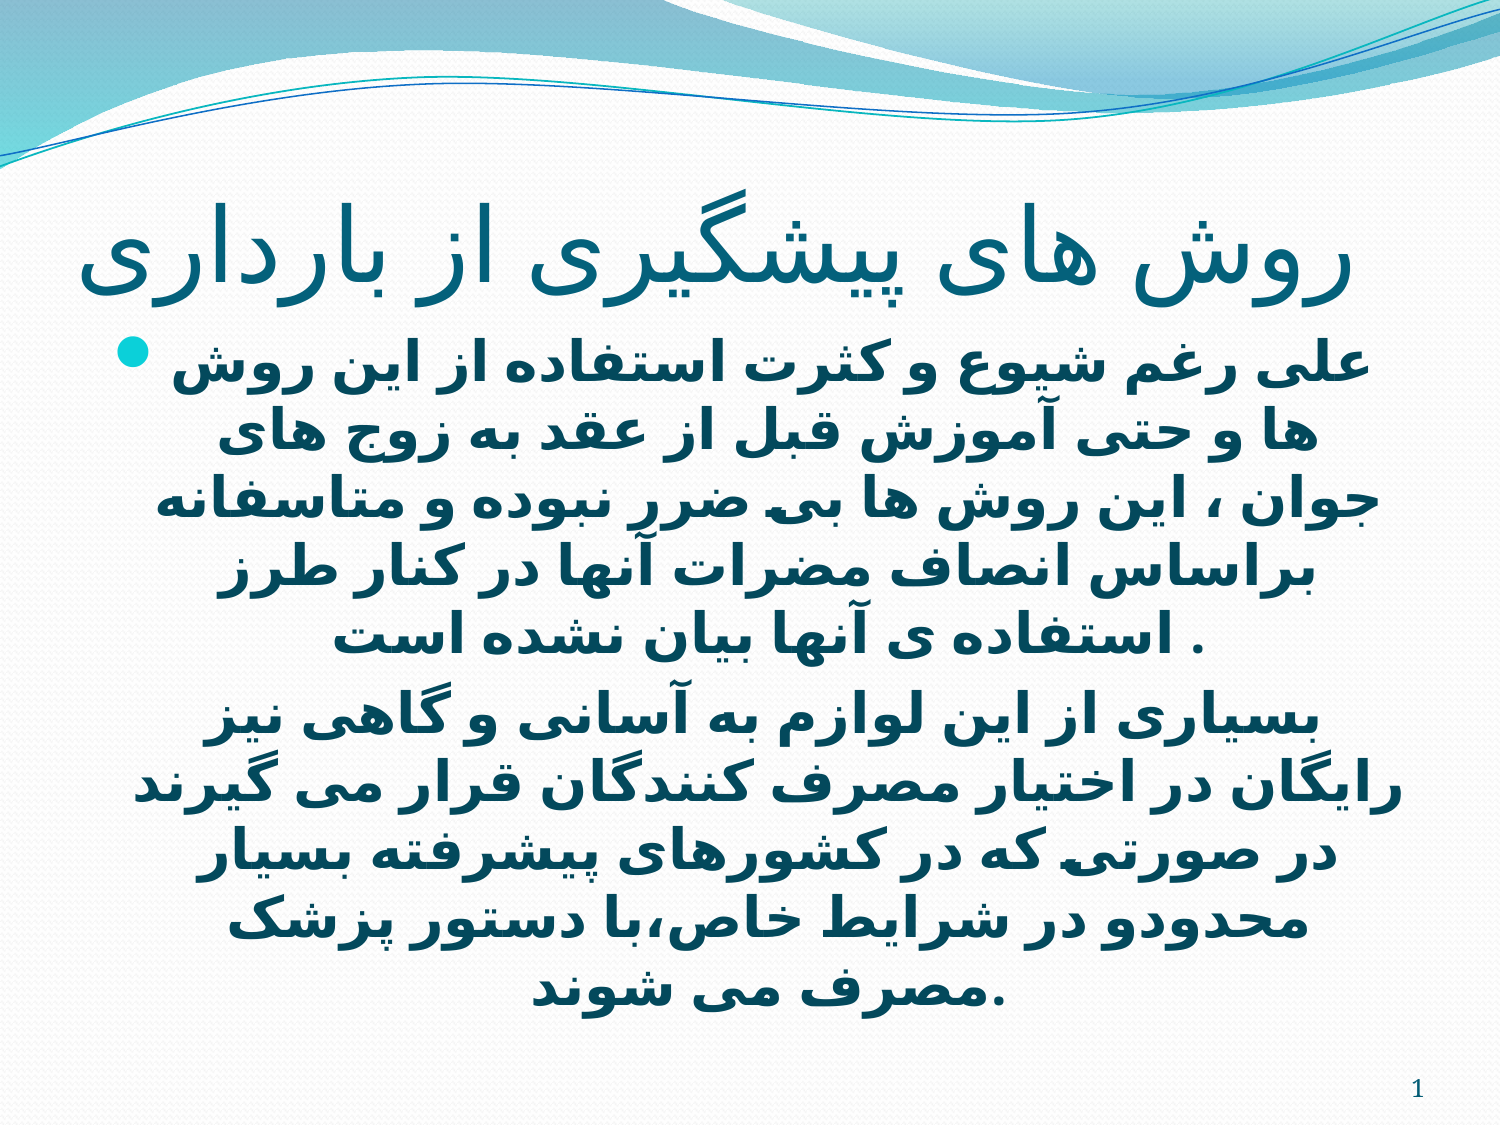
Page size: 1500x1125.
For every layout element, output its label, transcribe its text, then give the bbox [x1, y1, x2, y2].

title روش های پیشگیری از بارداری [75, 115, 1425, 303]
slide_number 1 [1299, 1042, 1425, 1103]
list علی رغم شیوع و کثرت استفاده از این روش ها و حتی آموزش قبل از عقد به زوج های جوان ، این روش ها بی ضرر نبوده و متاسفانه براساس انصاف مضرات آنها در کنار طرز استفاده ی آنها بیان نشده است . بسیاری از این لوازم به آسانی و گاهی نیز رایگان در اختیار مصرف کنندگان قرار می گیرند در صورتی که در کشورهای پیشرفته بسیار محدودو در شرایط خاص،با دستور پزشک مصرف می شوند. [75, 317, 1425, 1038]
